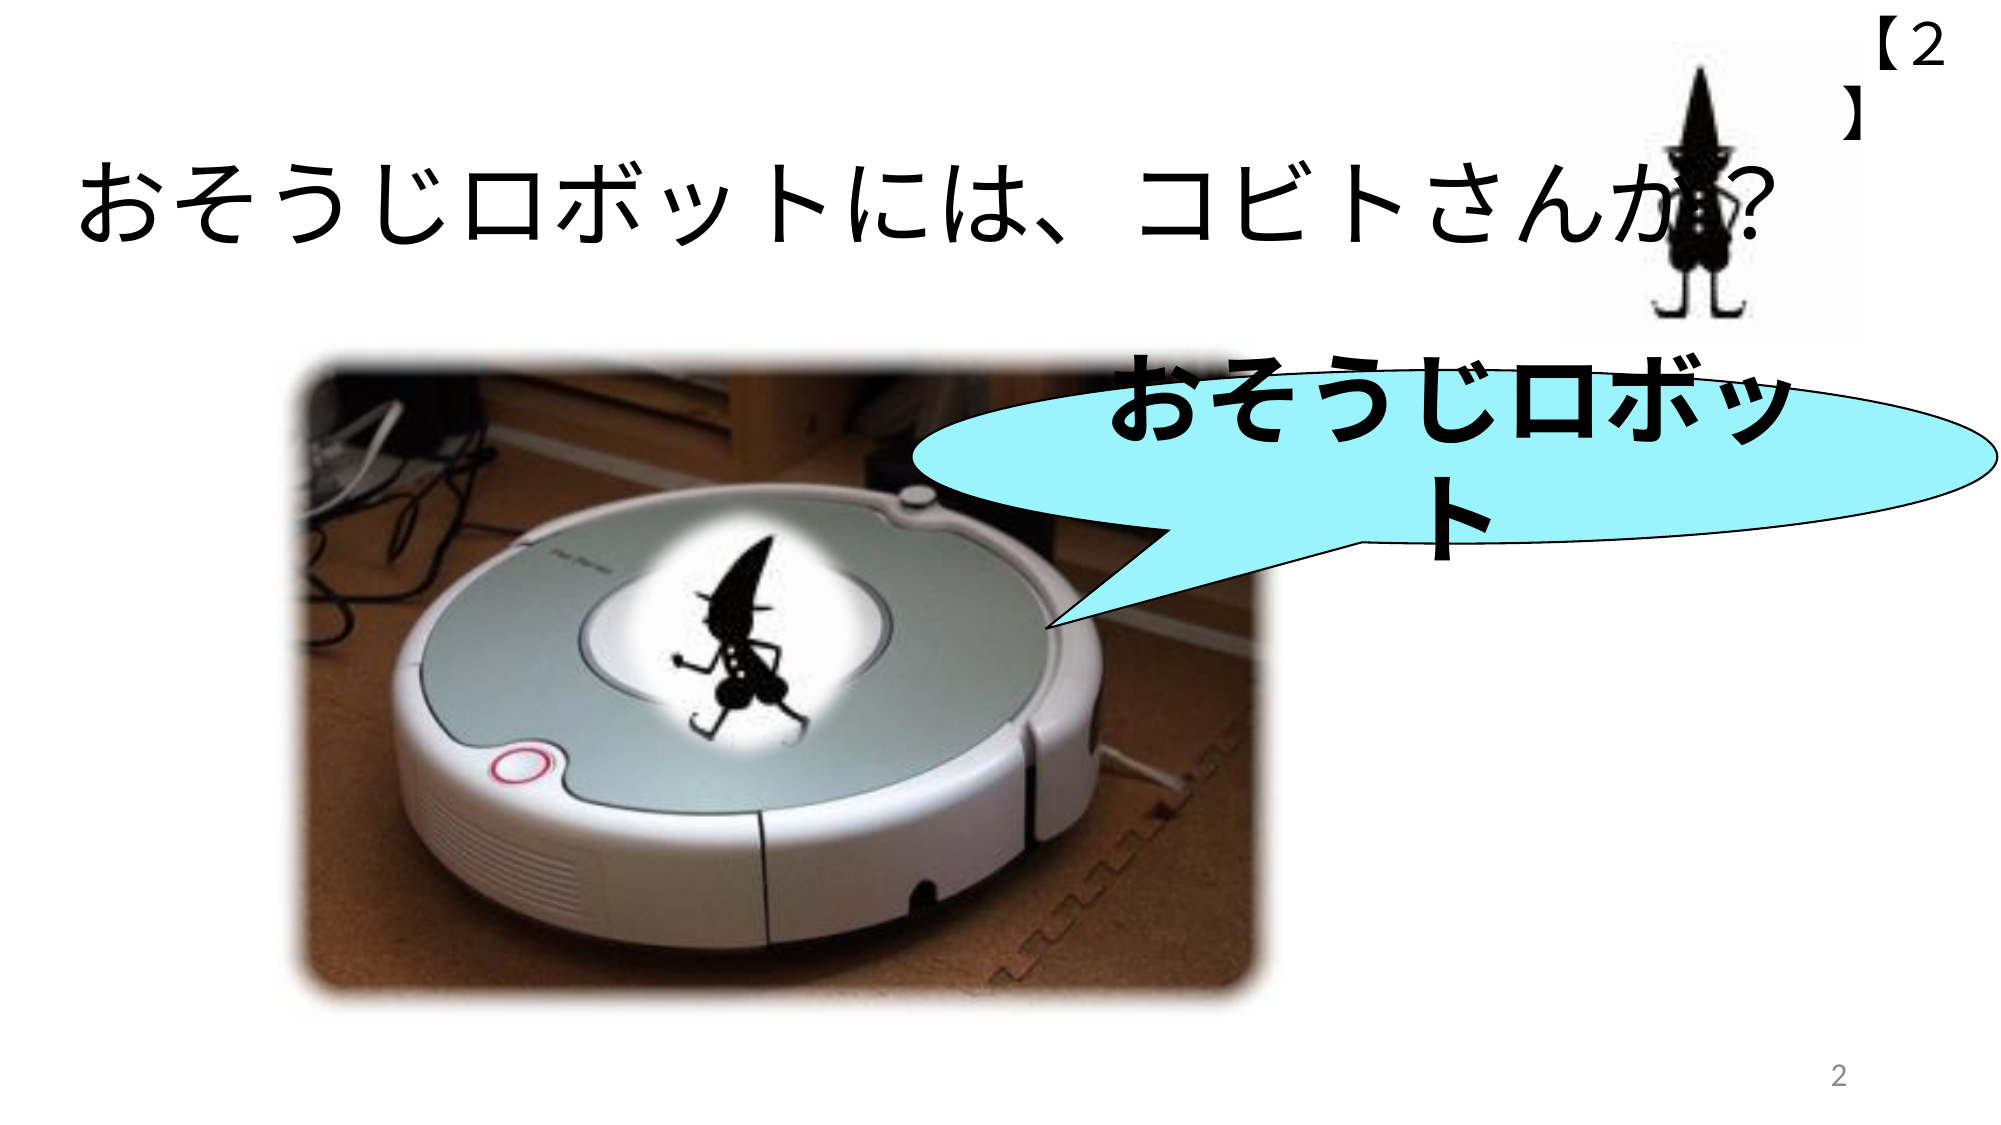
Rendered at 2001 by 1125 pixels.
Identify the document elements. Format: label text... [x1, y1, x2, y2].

picture [1561, 42, 1863, 344]
text_box 【２】 [1827, 0, 1998, 155]
slide_number 2 [1412, 1042, 1863, 1103]
picture [606, 495, 881, 770]
title おそうじロボットには、コビトさんが？ [56, 99, 1561, 318]
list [278, 343, 1283, 1018]
text_box おそうじロボット [1283, 368, 1999, 565]
